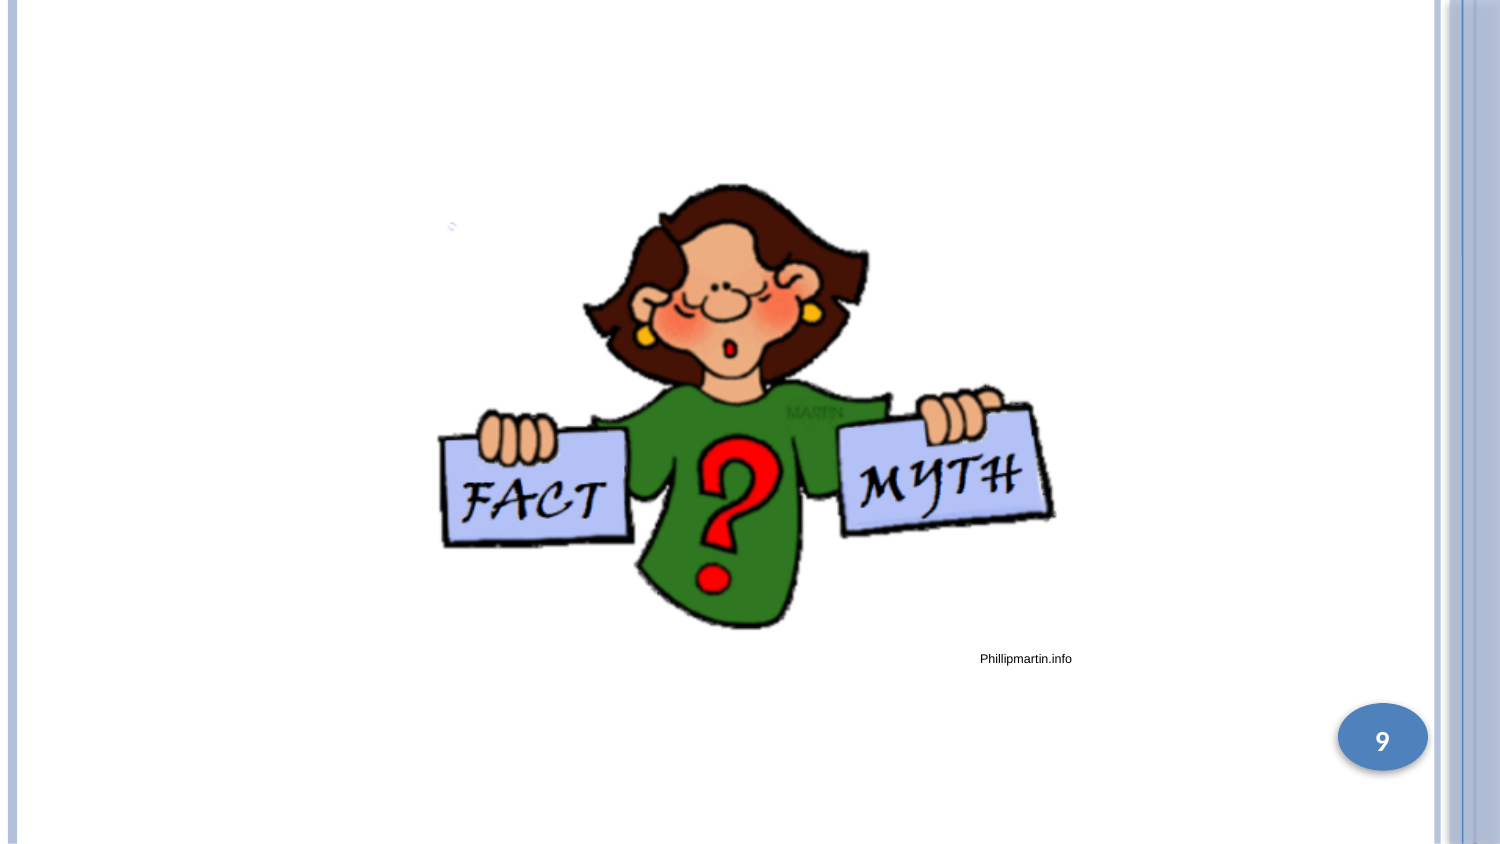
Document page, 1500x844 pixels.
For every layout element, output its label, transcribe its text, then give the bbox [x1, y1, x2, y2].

slide_number 9 [1337, 707, 1428, 772]
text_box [429, 171, 1089, 675]
